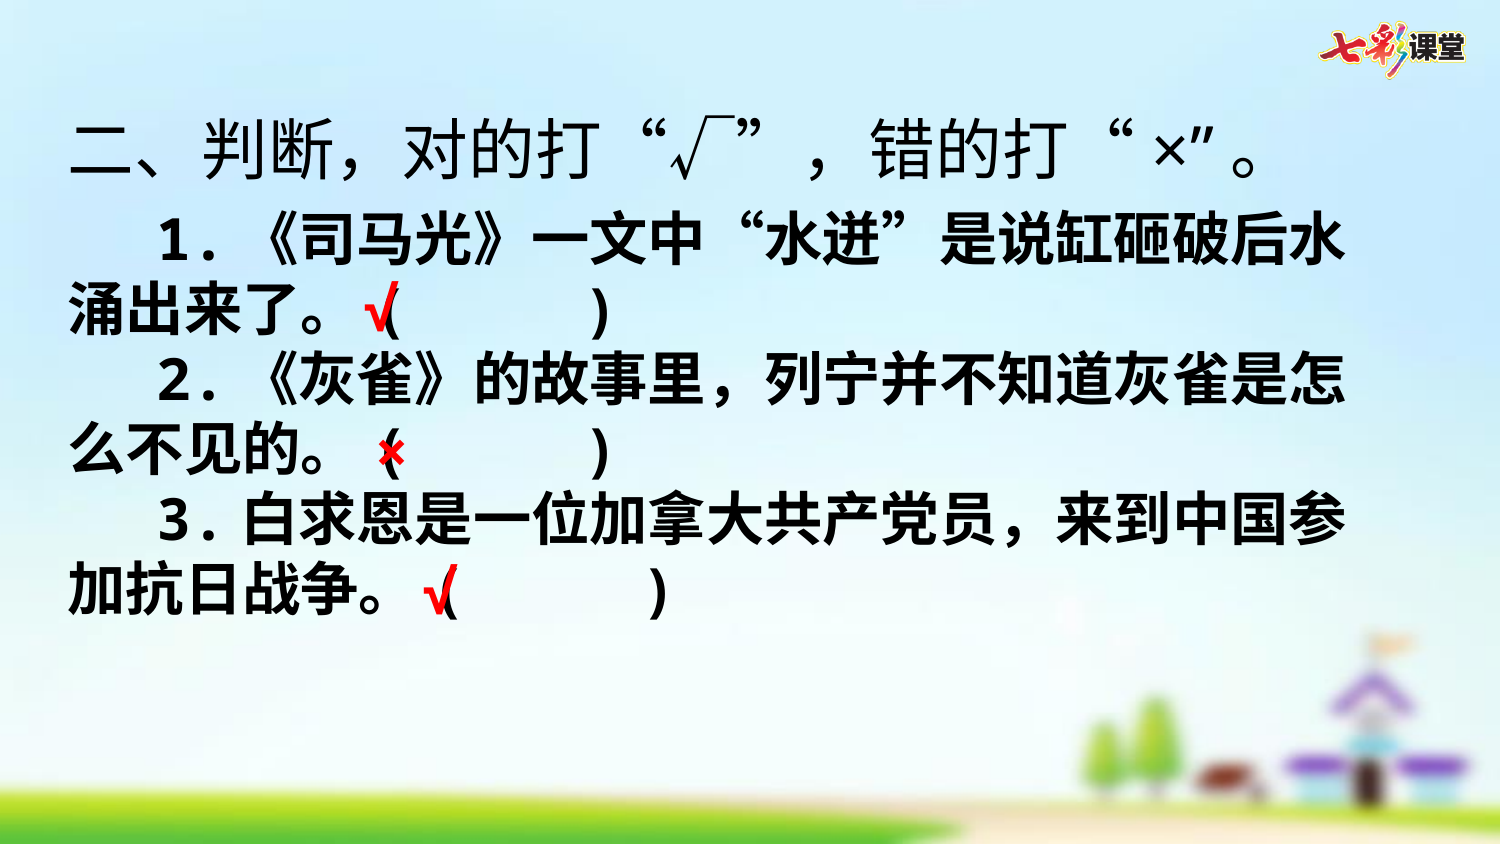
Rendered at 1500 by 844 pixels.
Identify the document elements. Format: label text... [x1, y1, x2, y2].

text_box × [360, 407, 526, 493]
text_box √ [407, 548, 573, 634]
picture [0, 0, 1500, 844]
text_box 1.《司马光》一文中“水迸”是说缸砸破后水涌出来了。( ) 2.《灰雀》的故事里，列宁并不知道灰雀是怎么不见的。( ) 3.白求恩是一位加拿大共产党员，来到中国参加抗日战争。( ) [53, 195, 1412, 630]
text_box 二、判断，对的打“√”，错的打“×”。 [53, 100, 1388, 196]
text_box √ [348, 266, 514, 351]
